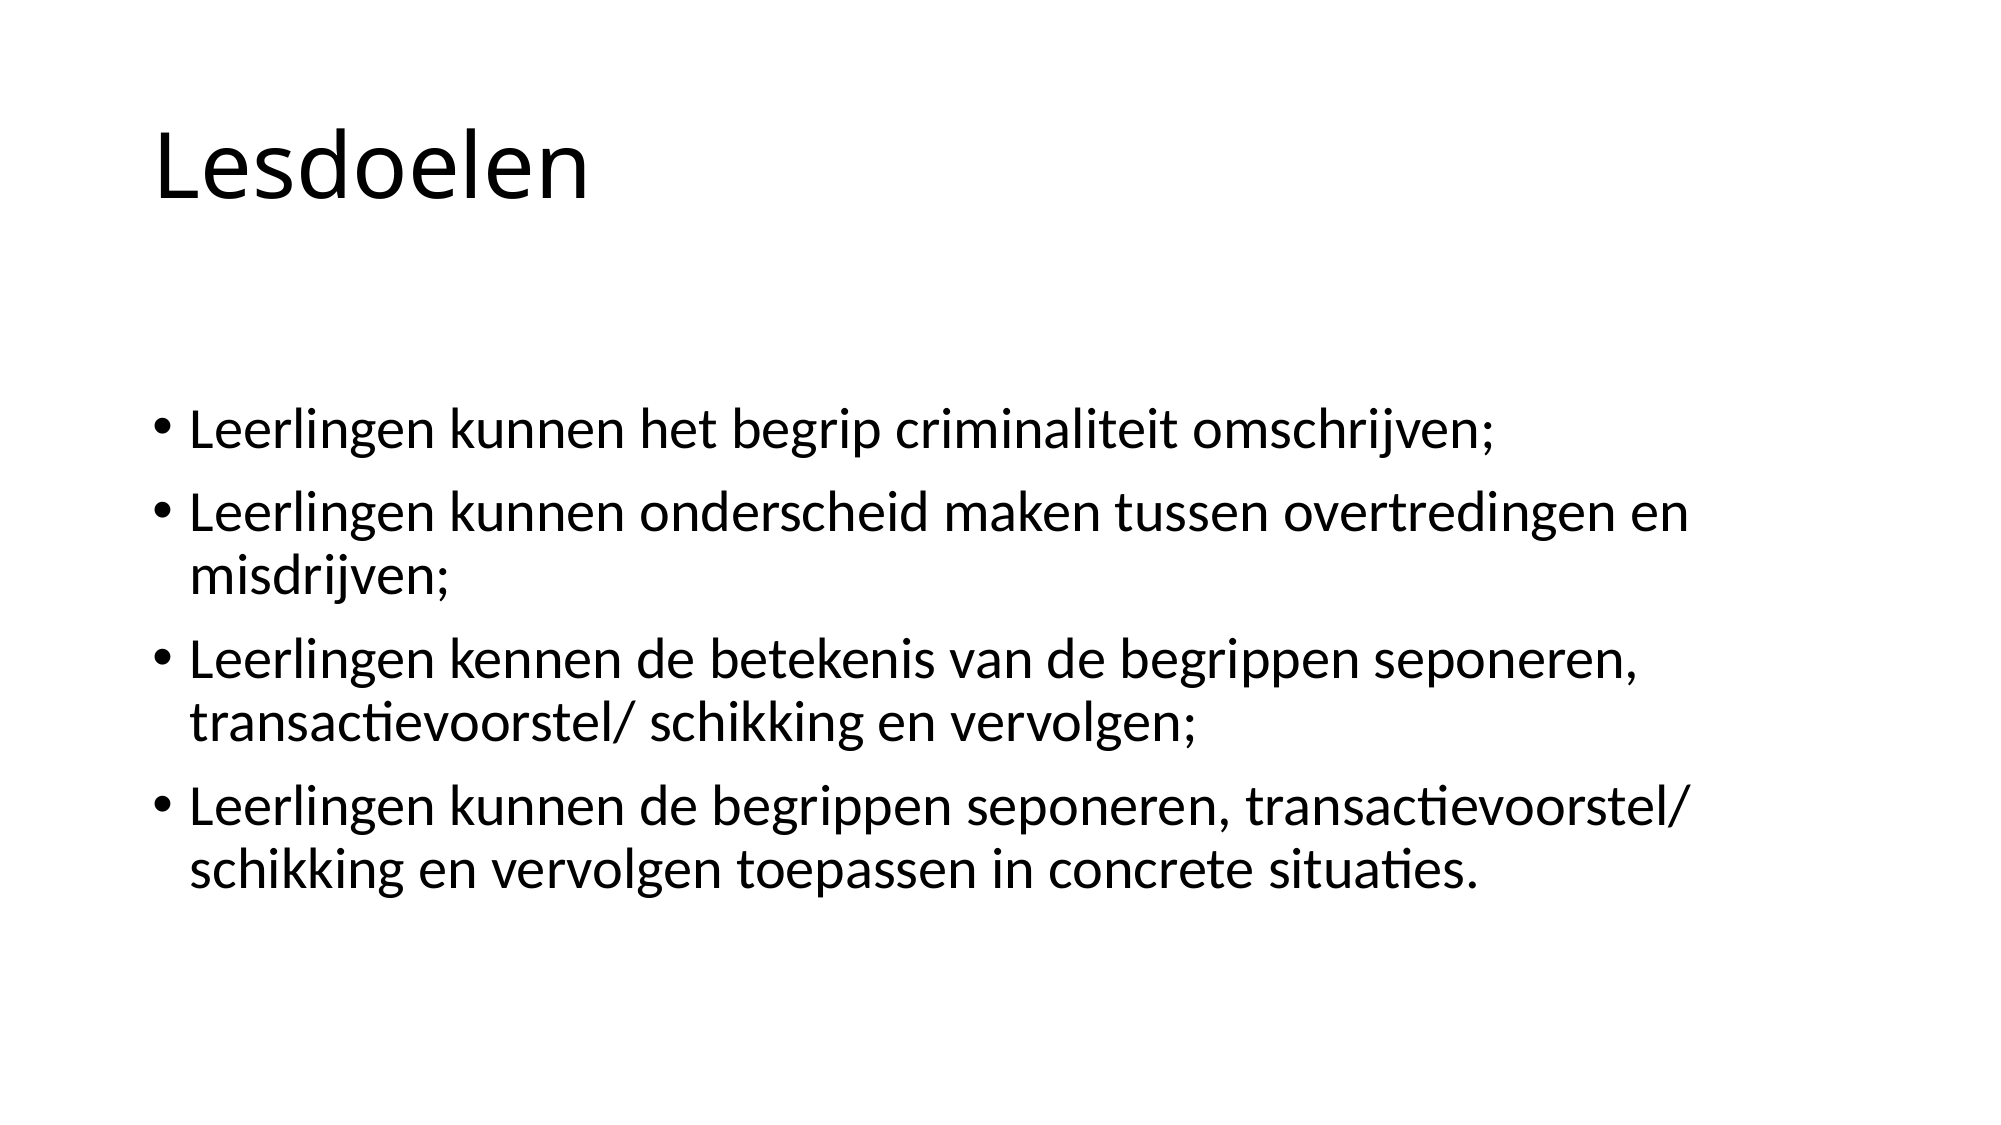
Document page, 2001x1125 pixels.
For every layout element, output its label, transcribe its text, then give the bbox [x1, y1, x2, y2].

title Lesdoelen [137, 59, 1863, 278]
list Leerlingen kunnen het begrip criminaliteit omschrijven; Leerlingen kunnen onderscheid maken tussen overtredingen en misdrijven; Leerlingen kennen de betekenis van de begrippen seponeren, transactievoorstel/ schikking en vervolgen; Leerlingen kunnen de begrippen seponeren, transactievoorstel/ schikking en vervolgen toepassen in concrete situaties. [137, 299, 1863, 1014]
